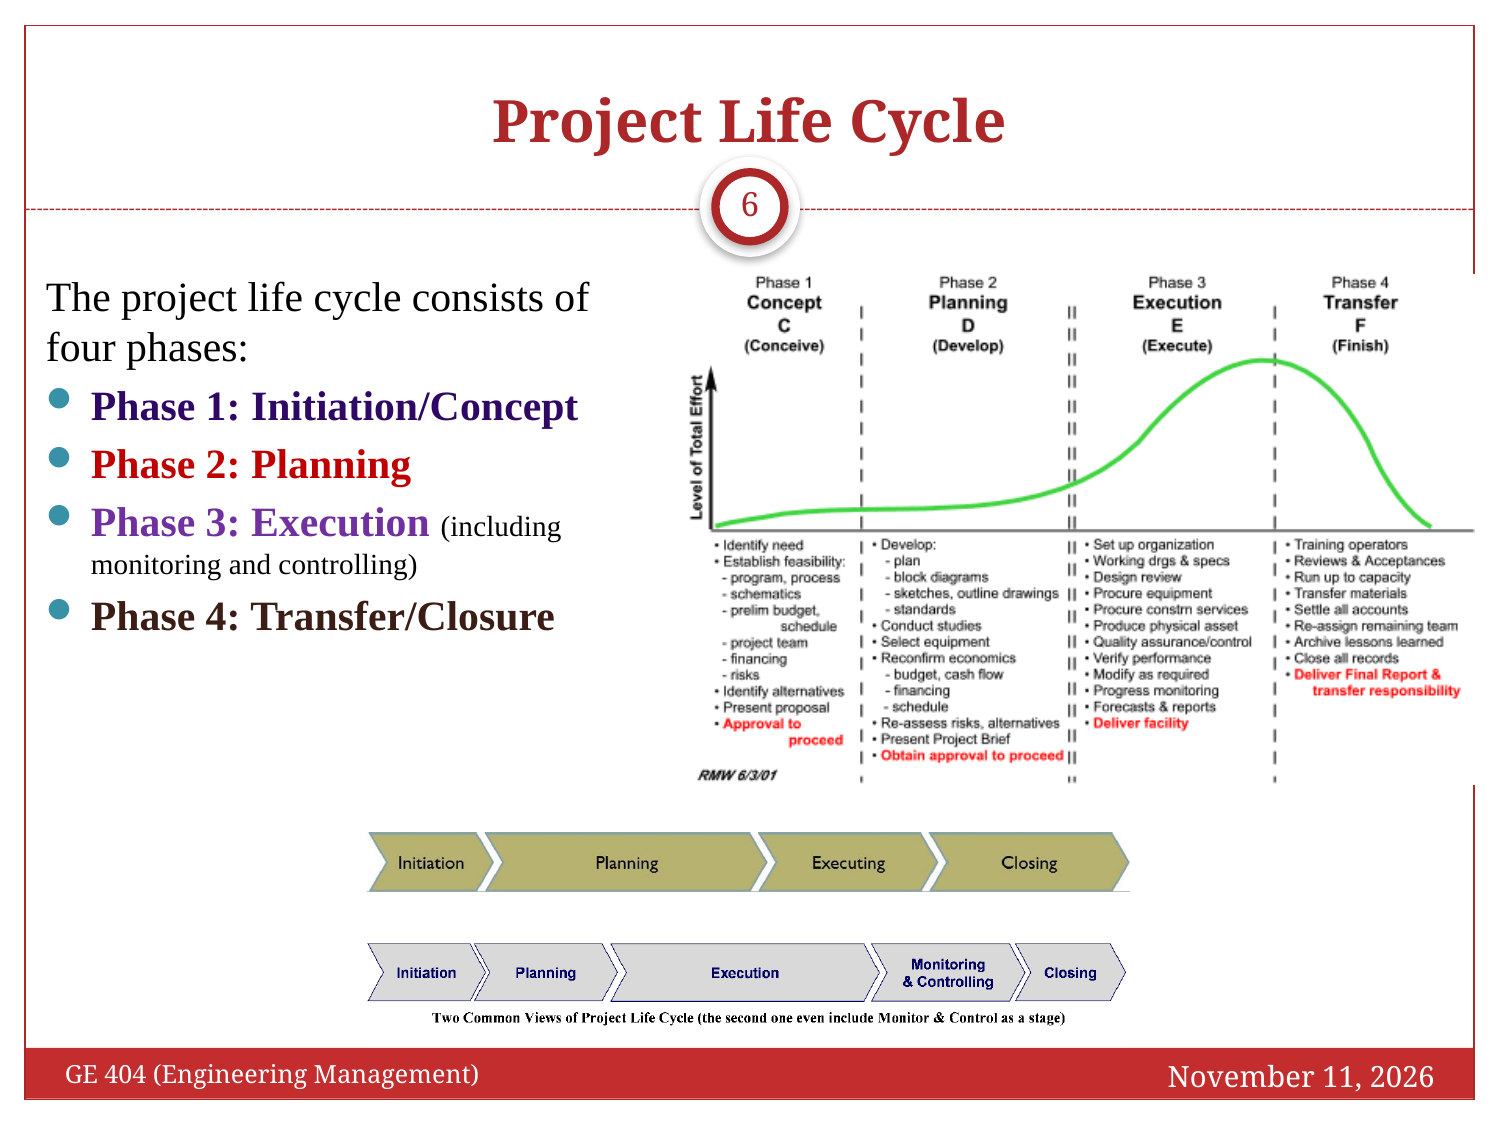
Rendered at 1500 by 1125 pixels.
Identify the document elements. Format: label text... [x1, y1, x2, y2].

slide_number 6 [712, 169, 788, 243]
picture [687, 274, 1476, 785]
picture [367, 832, 1132, 1042]
list The project life cycle consists of four phases: Phase 1: Initiation/Concept Phase 2: Planning Phase 3: Execution (including monitoring and controlling) Phase 4: Transfer/Closure [31, 262, 657, 675]
footer GE 404 (Engineering Management) [50, 1051, 638, 1112]
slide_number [950, 1050, 1450, 1111]
title Project Life Cycle [49, 37, 1450, 162]
